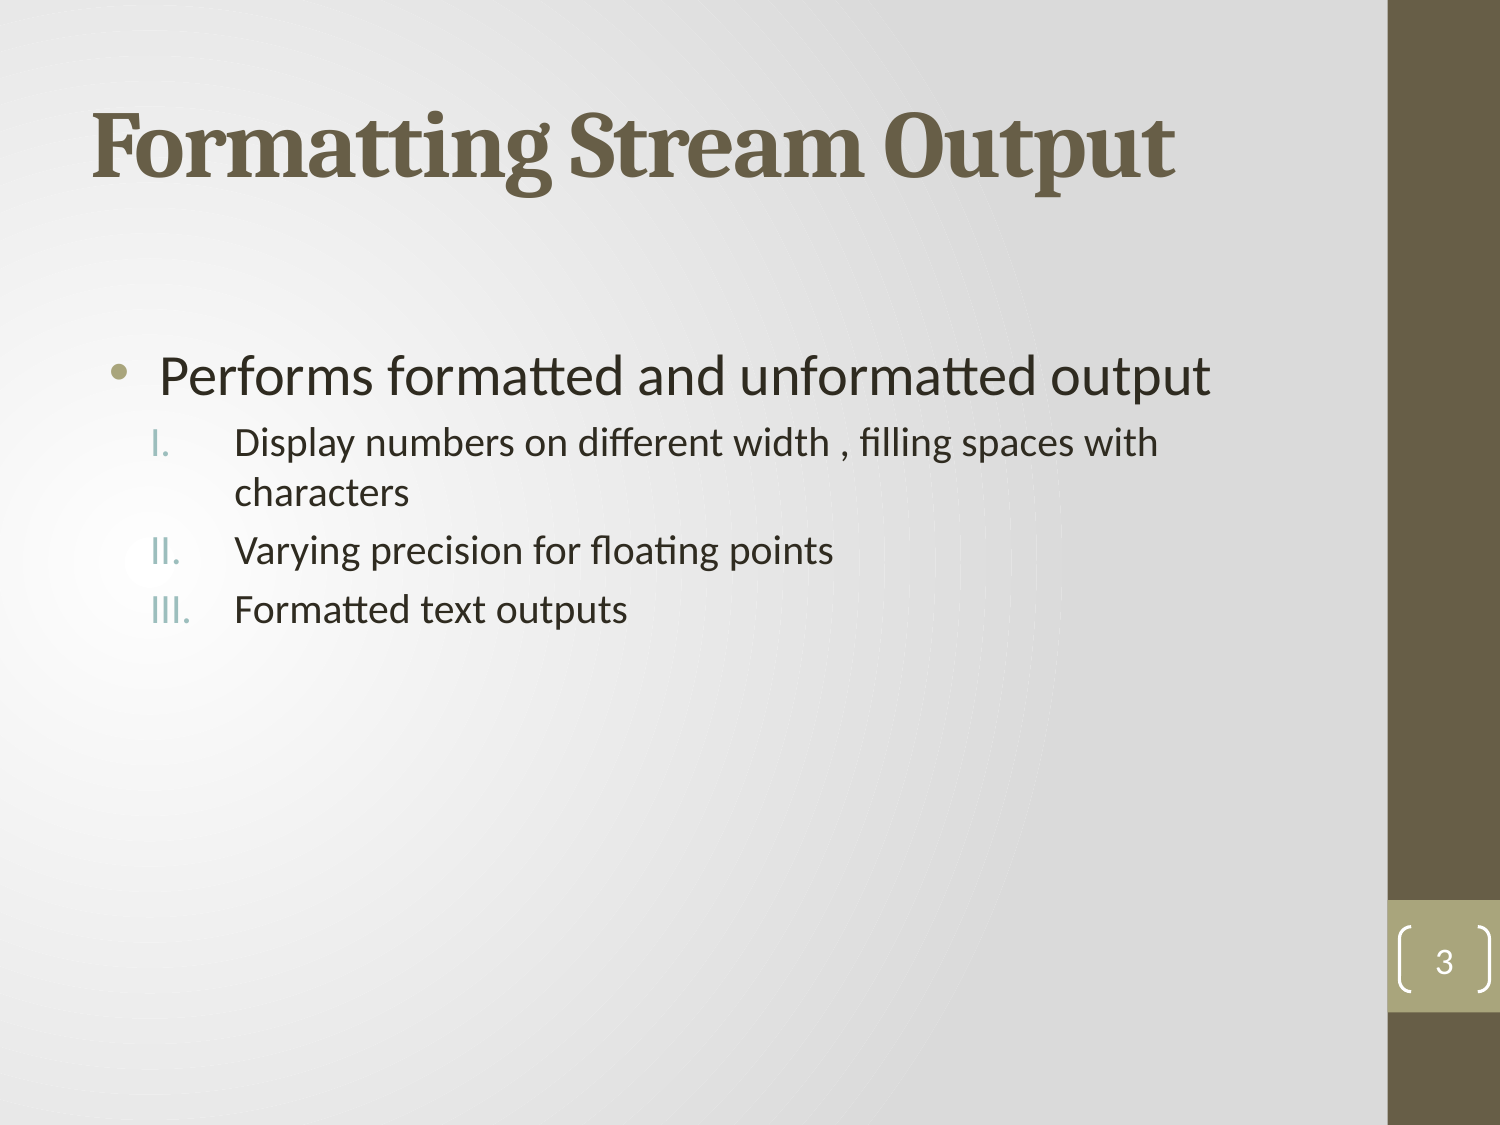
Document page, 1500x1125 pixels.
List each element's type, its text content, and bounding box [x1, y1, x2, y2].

slide_number 3 [1397, 925, 1492, 994]
list Performs formatted and unformatted output Display numbers on different width , filling spaces with characters Varying precision for floating points Formatted text outputs [75, 262, 1325, 1050]
title Formatting Stream Output [75, 45, 1325, 233]
